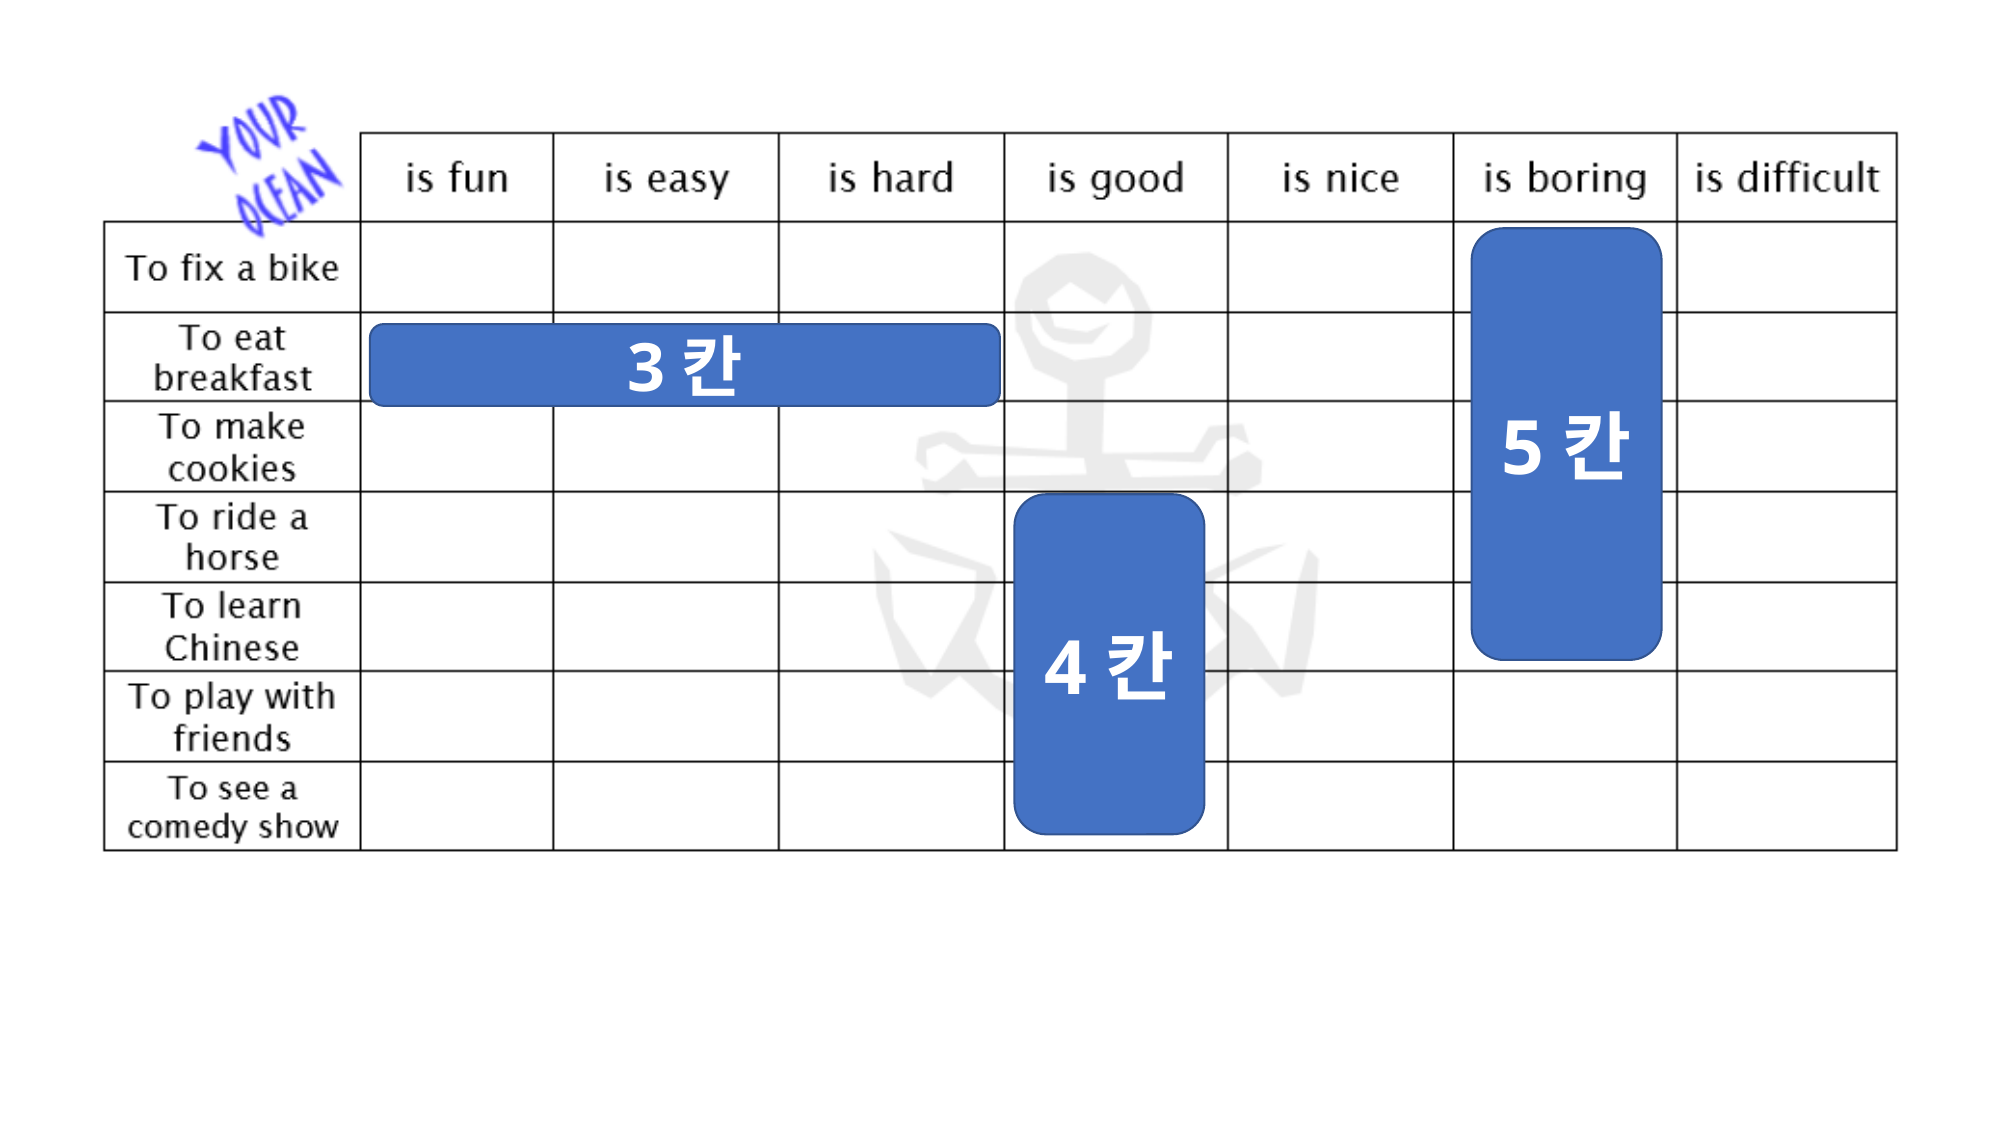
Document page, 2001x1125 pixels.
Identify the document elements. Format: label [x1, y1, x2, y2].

list [69, 65, 1931, 873]
